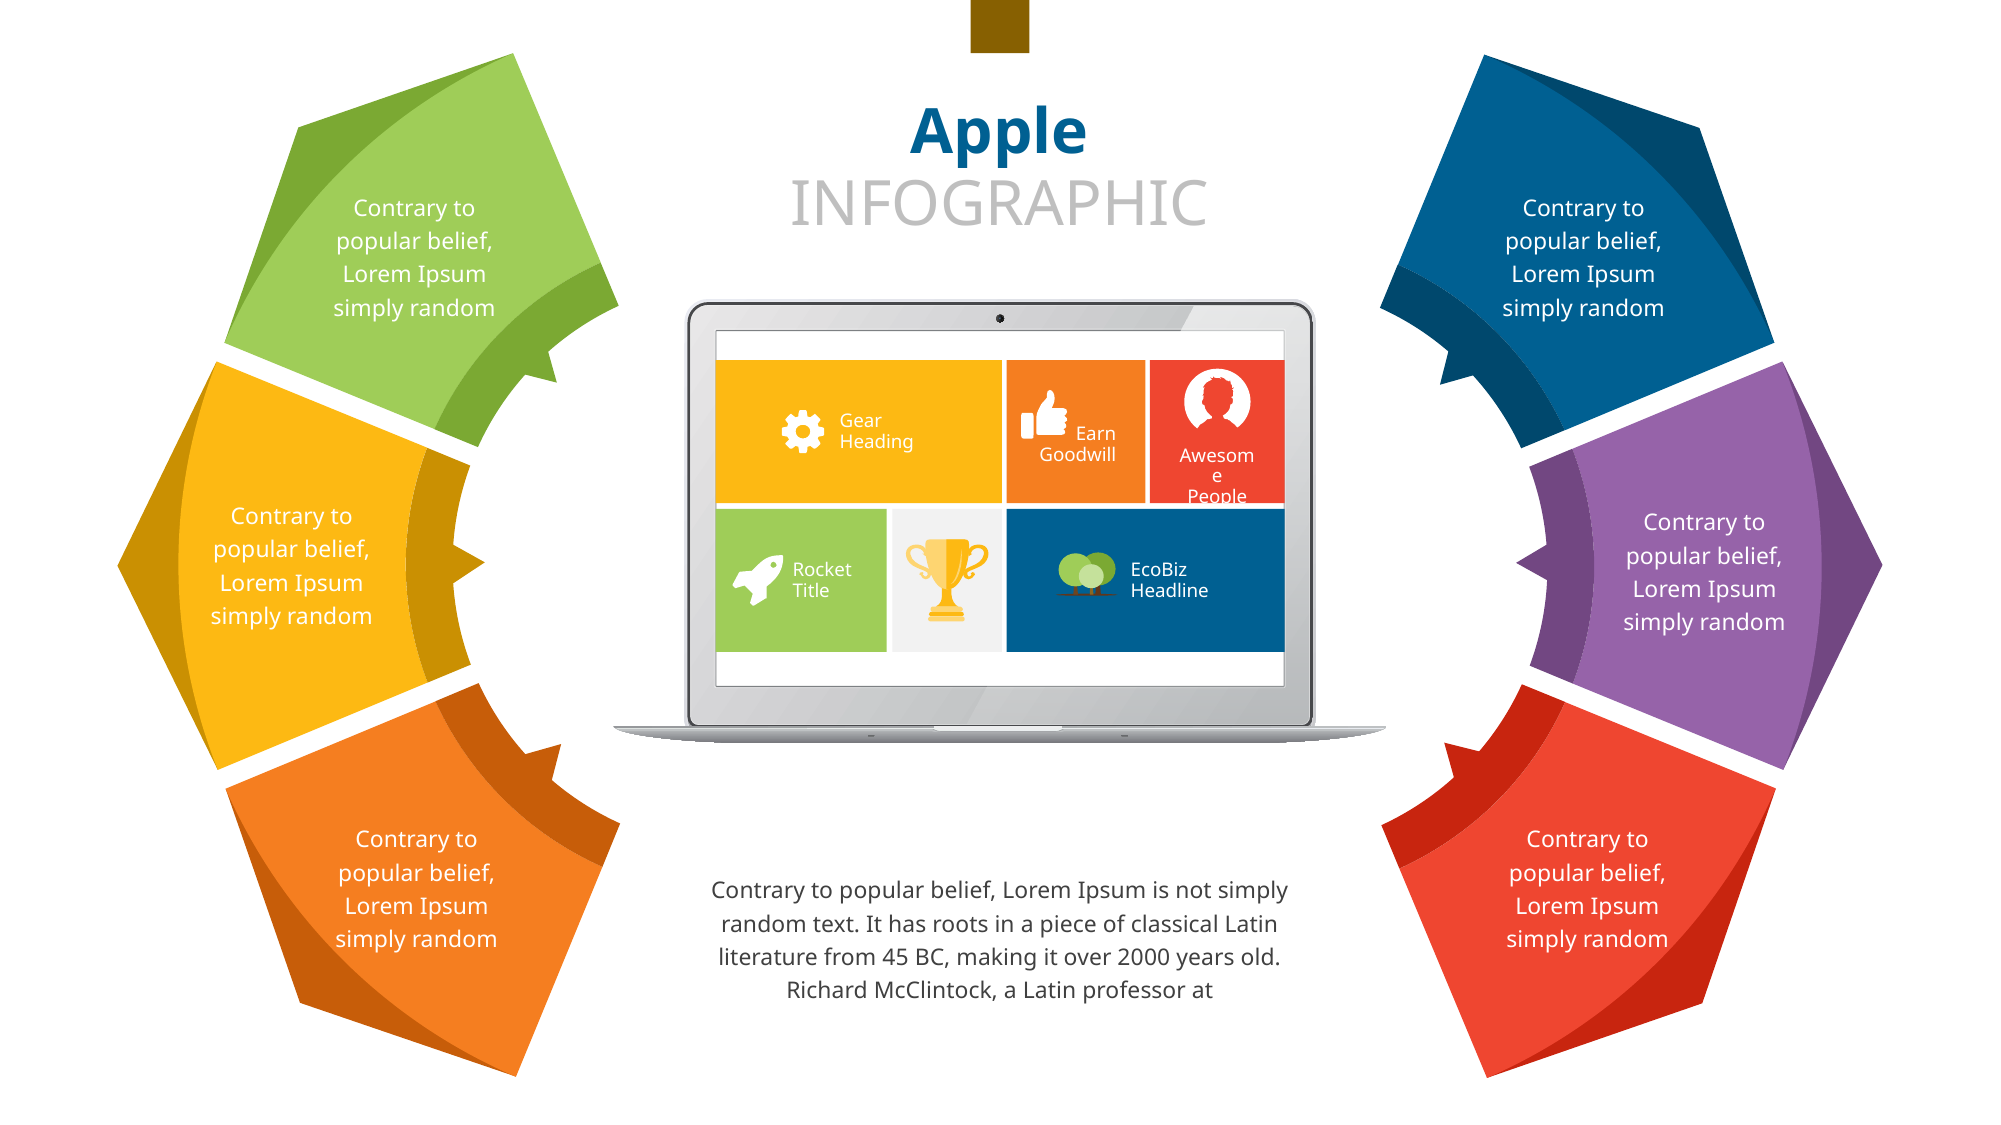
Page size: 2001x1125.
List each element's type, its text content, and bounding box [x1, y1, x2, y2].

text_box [732, 551, 870, 610]
text_box [1439, 324, 1500, 385]
text_box [430, 532, 485, 598]
text_box [225, 701, 514, 929]
text_box Contrary to popular belief, Lorem Ipsum simply random [1602, 494, 1807, 643]
text_box [117, 364, 215, 765]
text_box [1444, 742, 1504, 802]
text_box Contrary to popular belief, Lorem Ipsum simply random [1481, 180, 1686, 328]
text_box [1055, 551, 1236, 610]
text_box [1381, 684, 1566, 869]
text_box [405, 447, 471, 683]
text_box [1020, 389, 1131, 474]
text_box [903, 539, 991, 622]
text_box [1383, 264, 1565, 449]
text_box [434, 262, 616, 448]
text_box [501, 744, 562, 804]
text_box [1159, 368, 1275, 495]
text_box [749, 83, 1251, 247]
text_box Contrary to popular belief, Lorem Ipsum simply random [189, 488, 394, 637]
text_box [613, 299, 1387, 743]
text_box [1573, 361, 1822, 770]
text_box Contrary to popular belief, Lorem Ipsum simply random [1485, 811, 1690, 960]
text_box [1529, 448, 1595, 684]
text_box [178, 361, 427, 770]
text_box [227, 56, 504, 334]
text_box Contrary to popular belief, Lorem Ipsum is not simply random text. It has roots in a piece of classical Latin literature from 45 BC, making it over 2000 years old. Richard McClintock, a Latin professor at [690, 862, 1310, 1011]
text_box [0, 0, 2000, 1125]
text_box [1784, 364, 1883, 762]
text_box [1516, 531, 1571, 593]
text_box [331, 53, 601, 315]
text_box Contrary to popular belief, Lorem Ipsum simply random [314, 811, 519, 960]
text_box [435, 683, 621, 867]
text_box [1398, 54, 1666, 316]
text_box [1399, 814, 1660, 1078]
text_box [496, 323, 557, 383]
text_box [343, 815, 603, 1077]
text_box Contrary to popular belief, Lorem Ipsum simply random [312, 180, 517, 328]
text_box [1494, 795, 1774, 1076]
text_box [781, 403, 935, 461]
text_box [1488, 702, 1776, 927]
text_box [1490, 56, 1772, 335]
text_box [224, 202, 503, 429]
text_box [1494, 202, 1775, 431]
text_box [969, 0, 1030, 54]
text_box [228, 797, 507, 1074]
